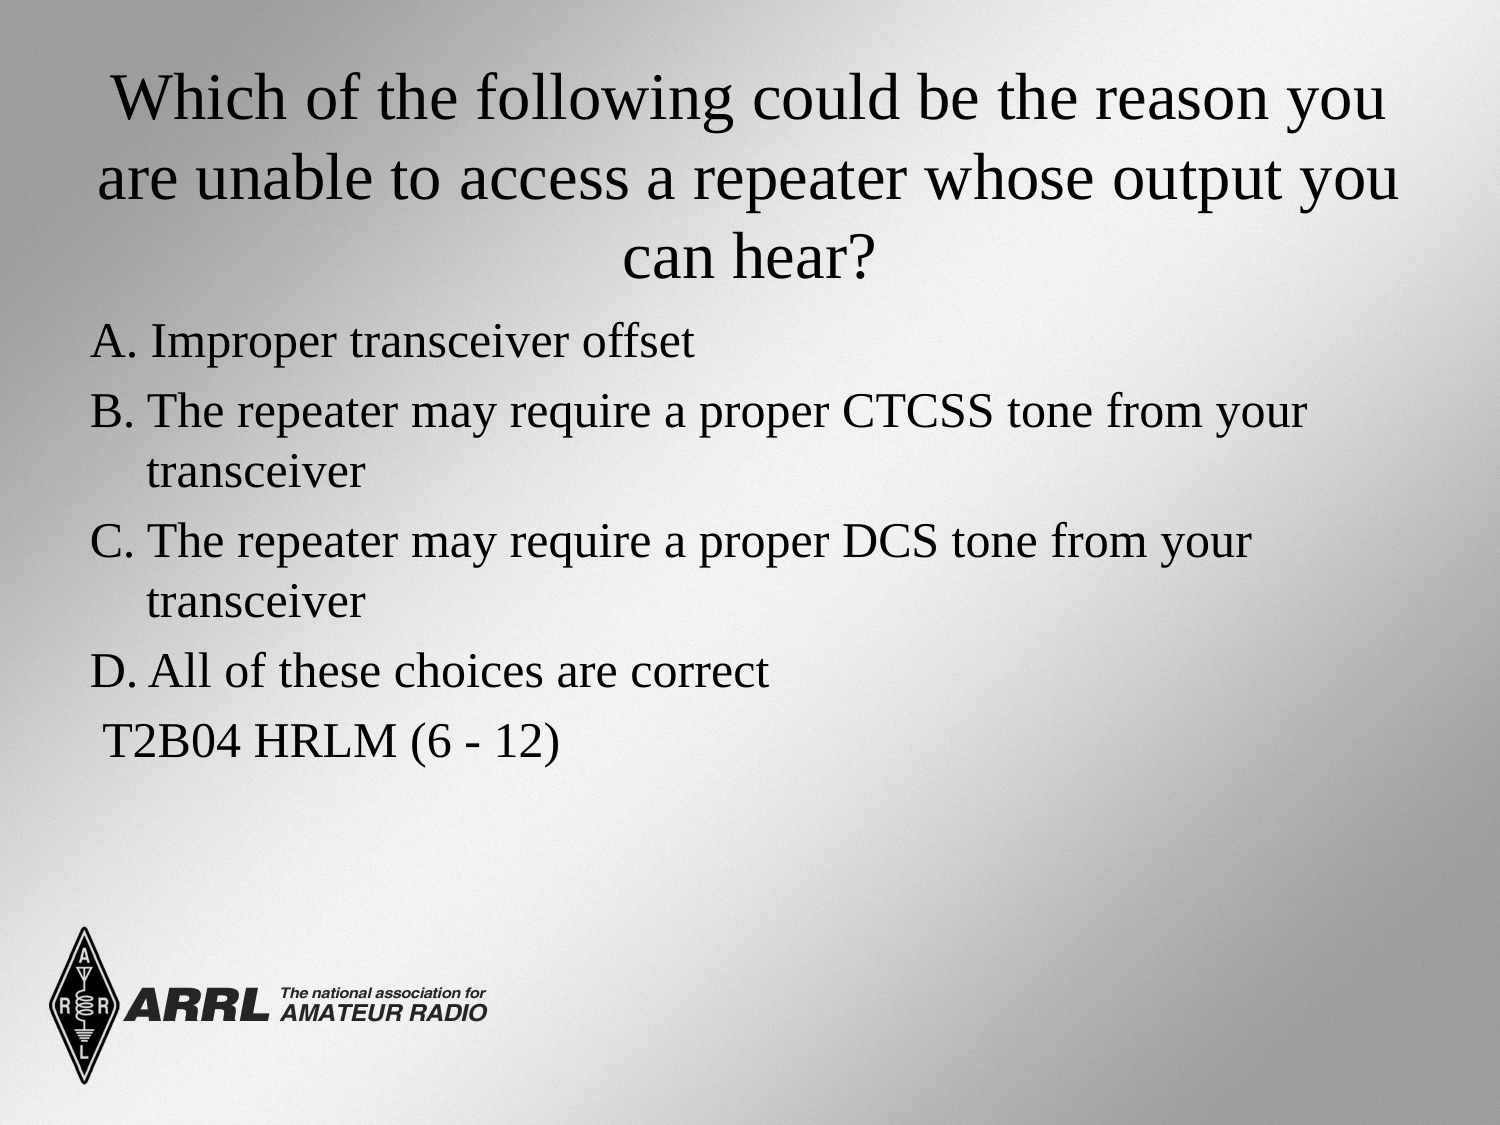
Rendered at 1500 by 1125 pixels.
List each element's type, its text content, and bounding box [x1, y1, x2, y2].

list A. Improper transceiver offset B. The repeater may require a proper CTCSS tone from your transceiver C. The repeater may require a proper DCS tone from your transceiver D. All of these choices are correct T2B04 HRLM (6 - 12) [75, 299, 1425, 1005]
title Which of the following could be the reason you are unable to access a repeater whose output you can hear? [75, 45, 1425, 233]
picture [0, 0, 1500, 1125]
